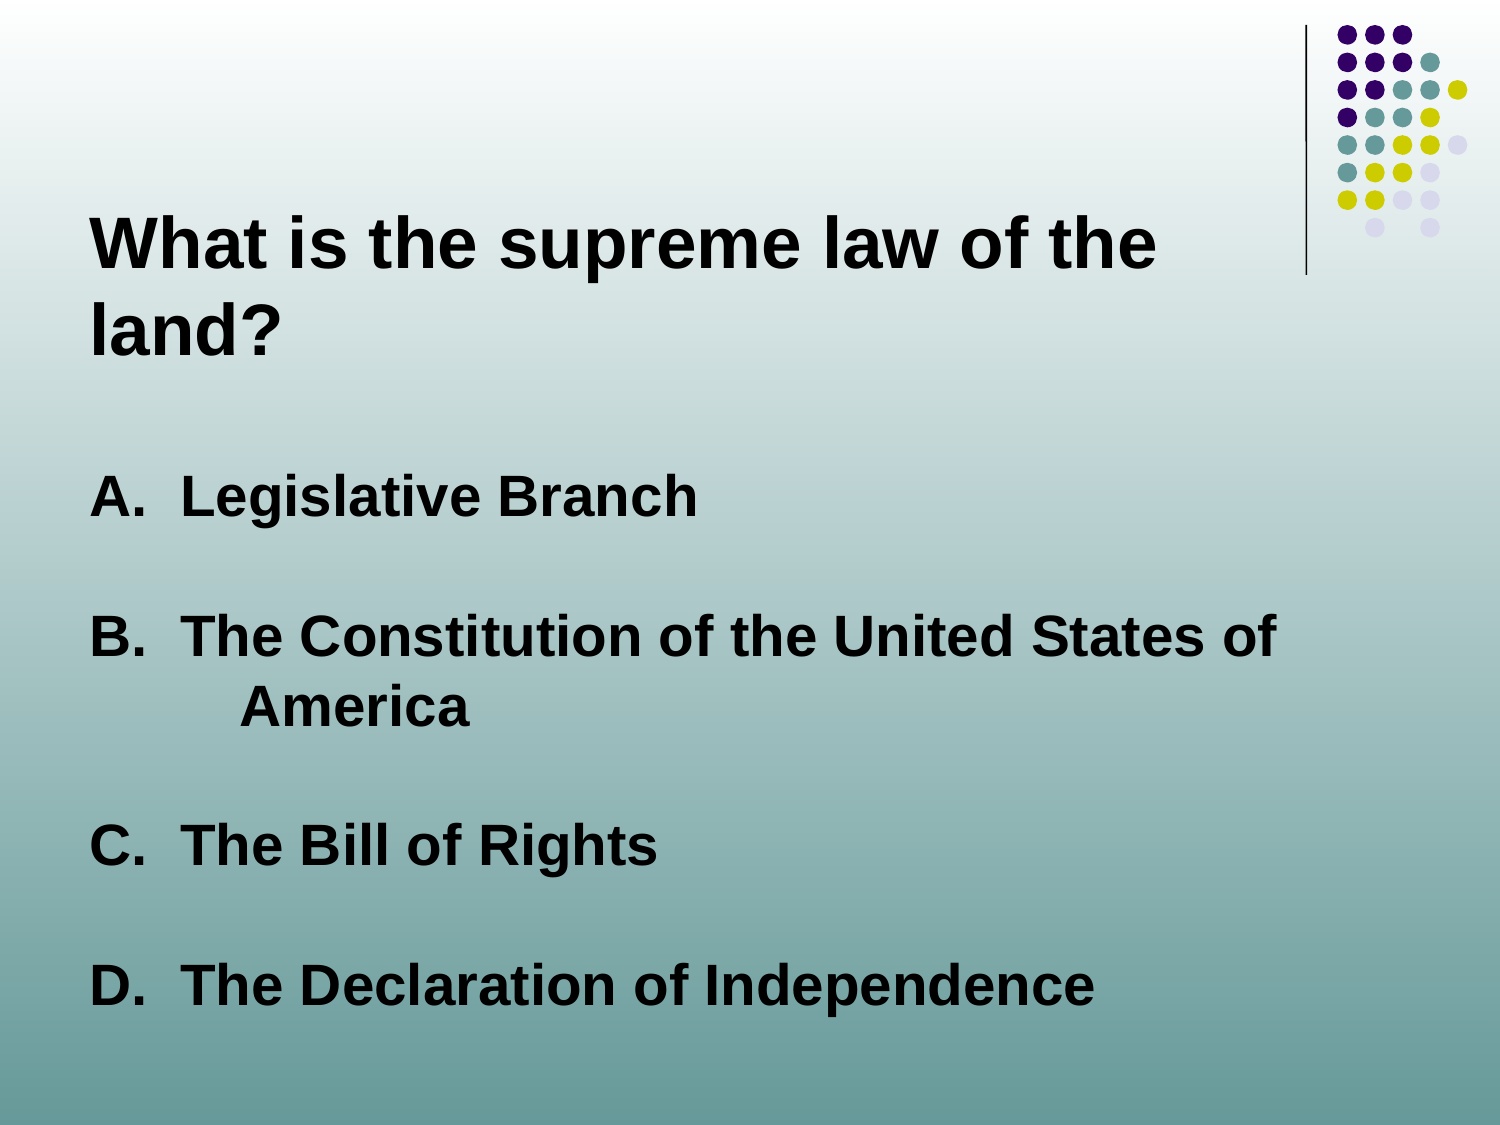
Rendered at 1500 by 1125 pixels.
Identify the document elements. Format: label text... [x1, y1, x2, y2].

text_box What is the supreme law of the land? A. Legislative Branch B. The Constitution of the United States of America C. The Bill of Rights D. The Declaration of Independence [75, 899, 1313, 1113]
